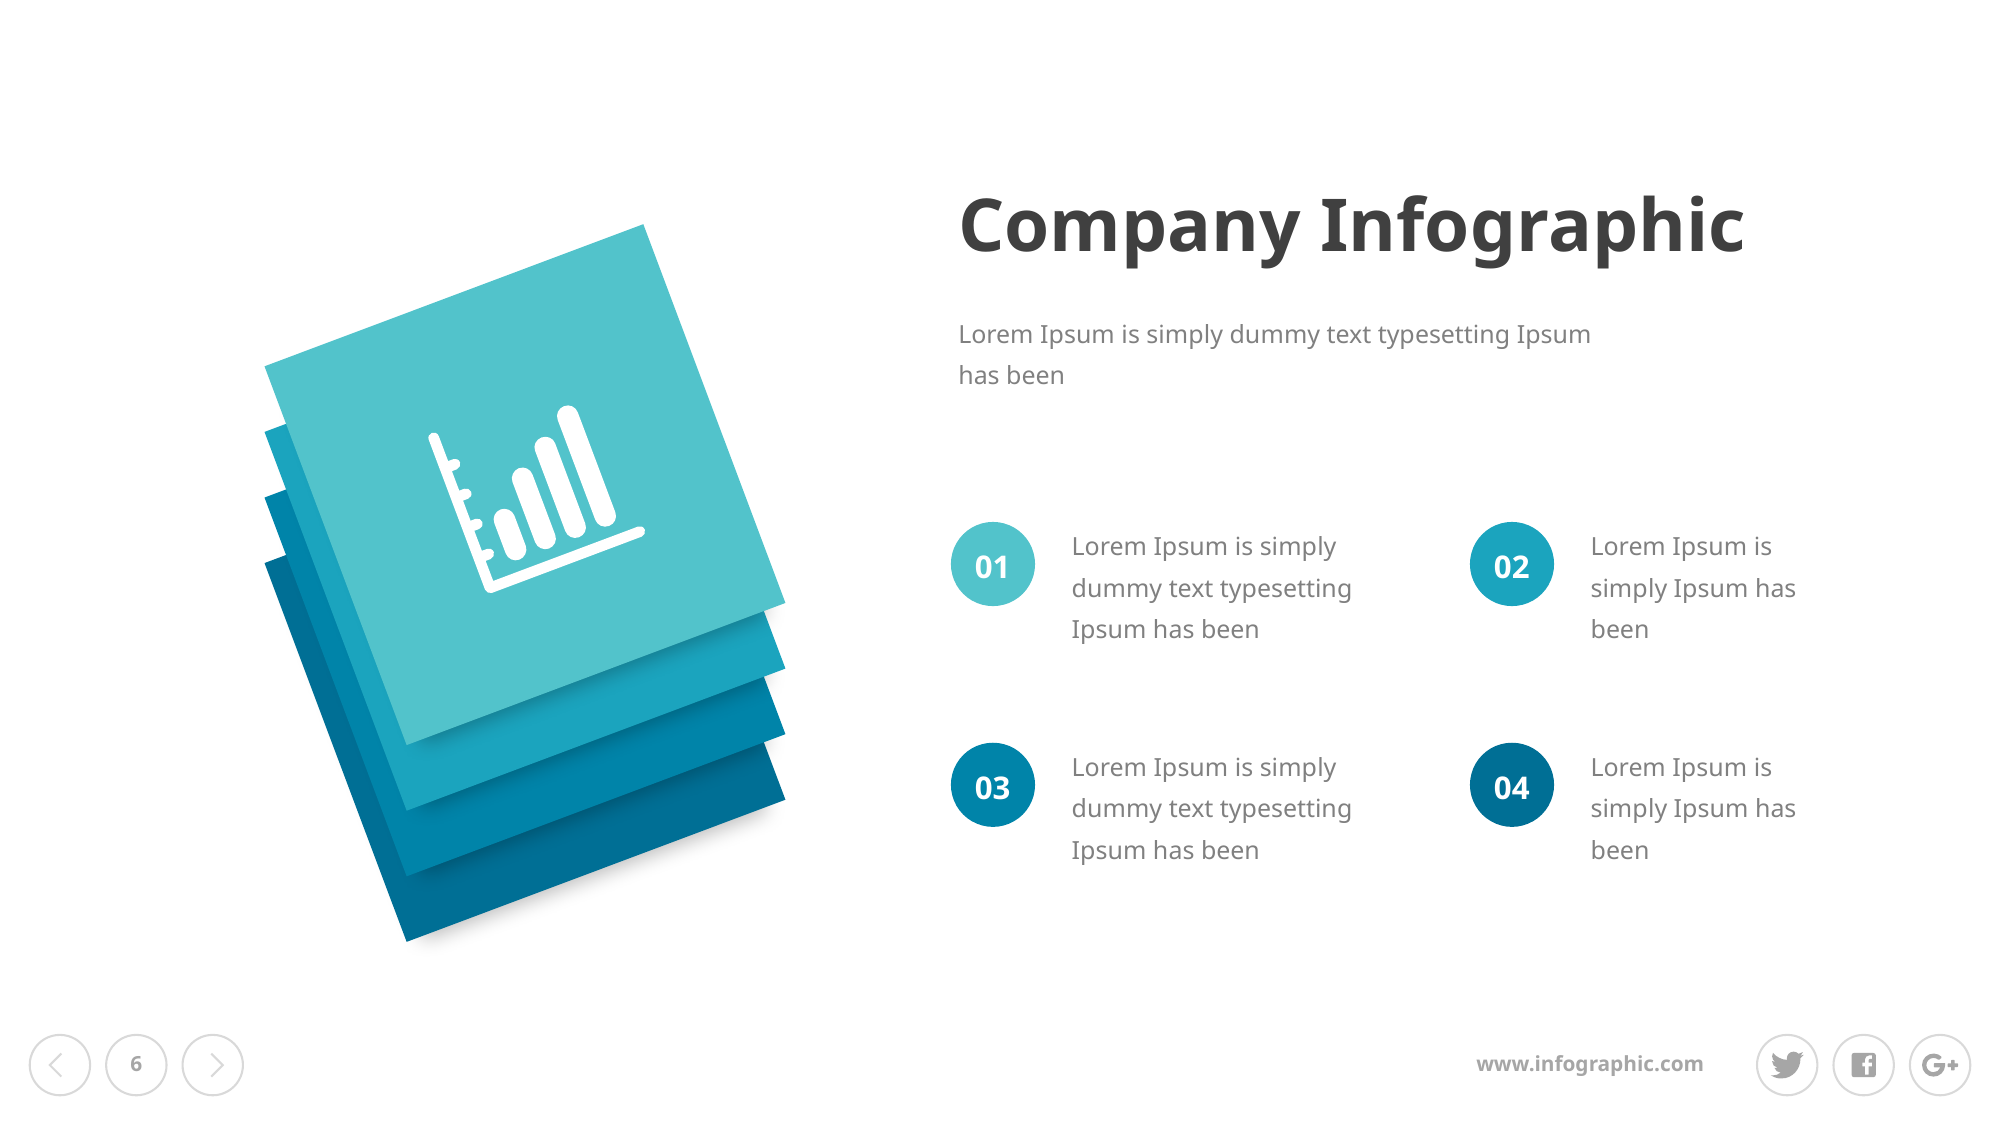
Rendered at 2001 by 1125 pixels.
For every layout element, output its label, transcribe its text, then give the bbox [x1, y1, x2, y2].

slide_number 6 [90, 1034, 183, 1095]
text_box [943, 732, 1815, 869]
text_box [943, 511, 1815, 649]
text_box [322, 282, 728, 884]
footer www.infographic.com [1044, 1043, 1720, 1087]
text_box Lorem Ipsum is simply dummy text typesetting Ipsum has been [943, 299, 1644, 398]
text_box Company Infographic [943, 171, 1815, 274]
